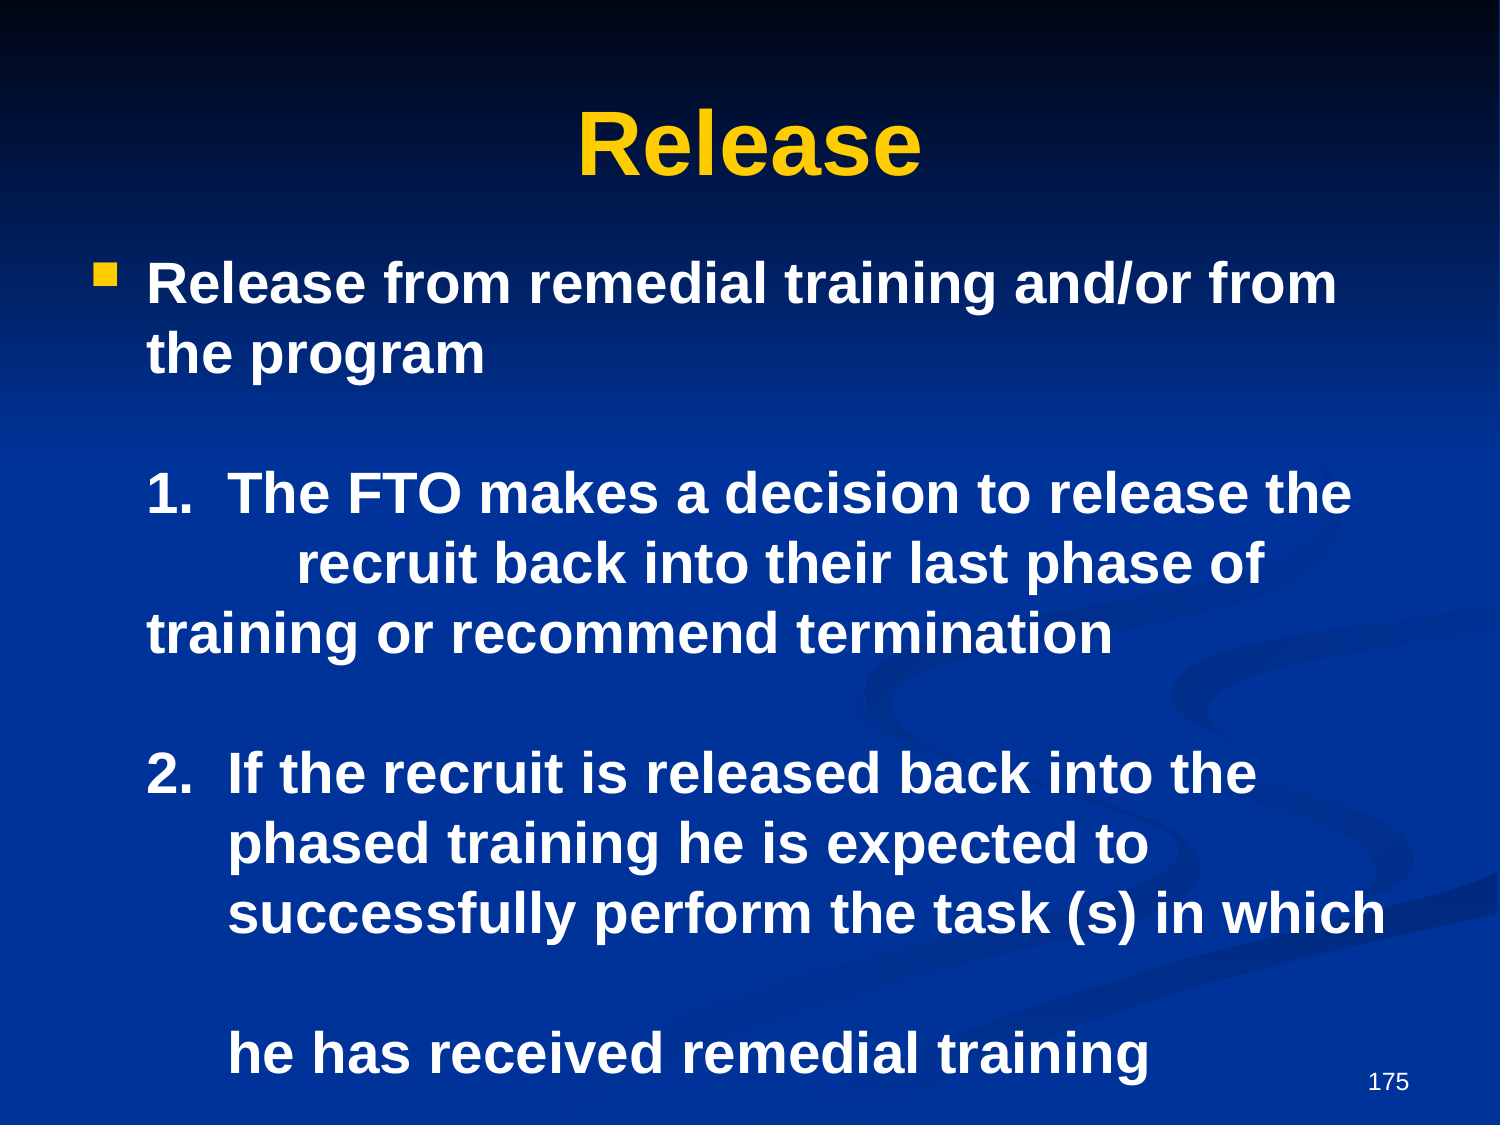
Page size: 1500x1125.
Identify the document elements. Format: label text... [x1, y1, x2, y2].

title Release [74, 44, 1426, 233]
slide_number 175 [1074, 1076, 1426, 1104]
list Release from remedial training and/or from the program 1. The FTO makes a decision to release the recruit back into their last phase of training or recommend termination 2. If the recruit is released back into the phased training he is expected to successfully perform the task (s) in which he has received remedial training [74, 237, 1426, 1076]
